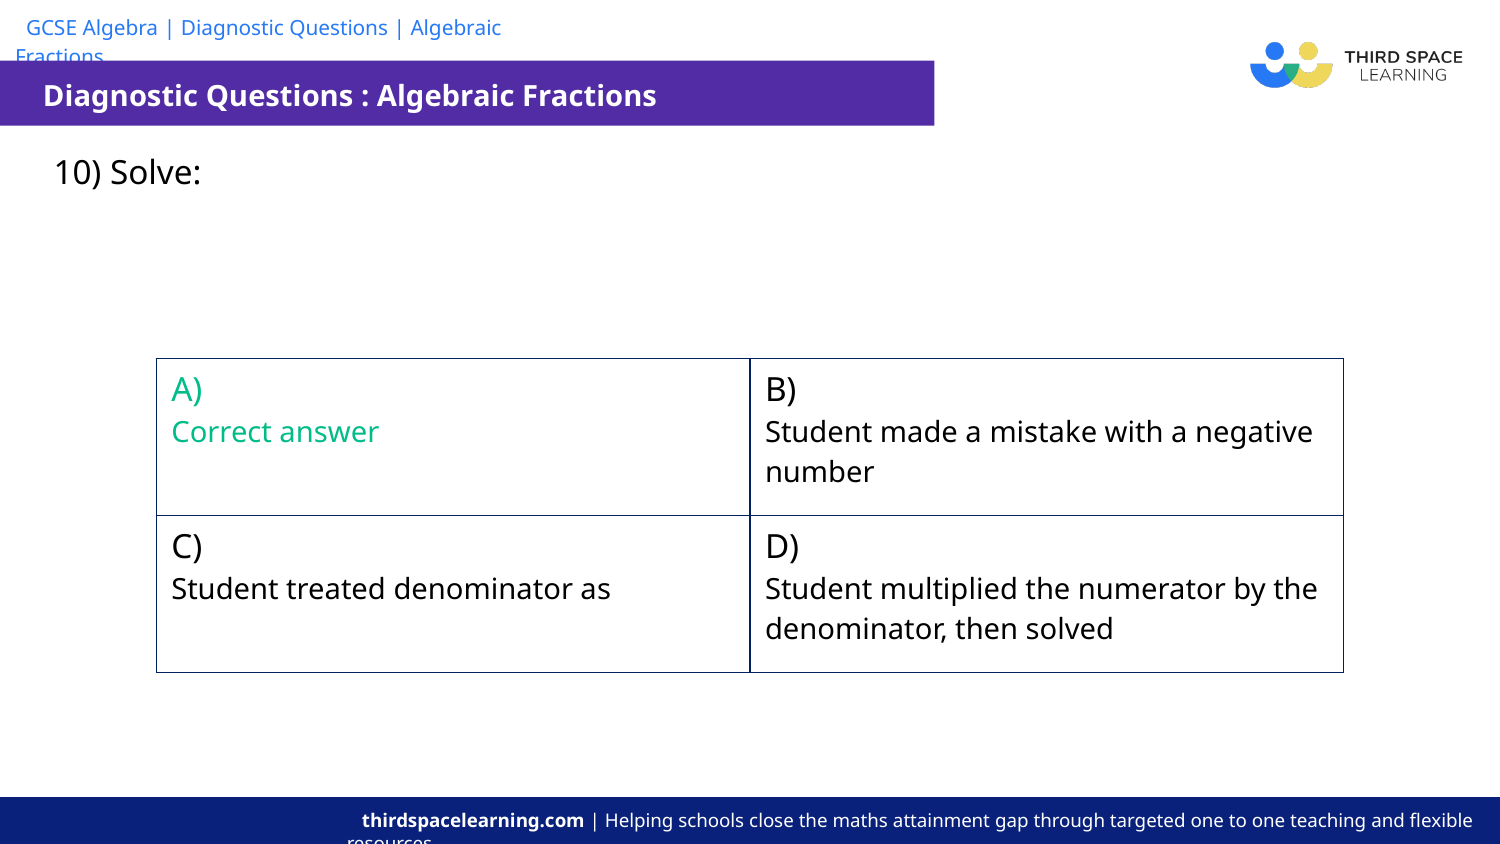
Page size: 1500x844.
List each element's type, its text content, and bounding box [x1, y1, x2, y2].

picture [1250, 33, 1465, 99]
text_box Diagnostic Questions : Algebraic Fractions [27, 61, 778, 127]
